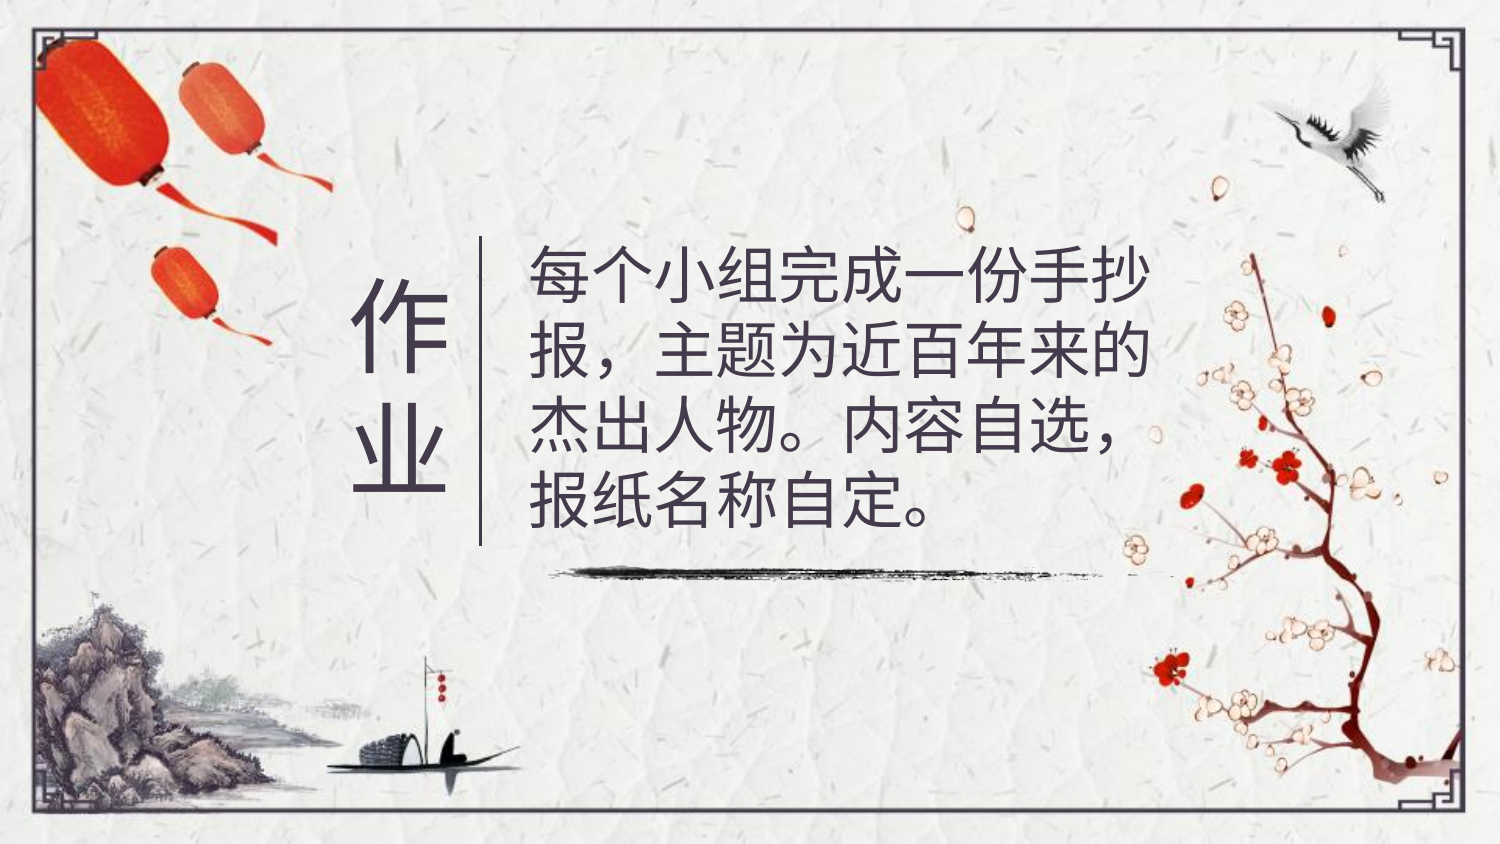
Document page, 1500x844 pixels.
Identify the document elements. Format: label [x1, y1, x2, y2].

text_box [424, 282, 1206, 585]
picture [0, 0, 1500, 844]
